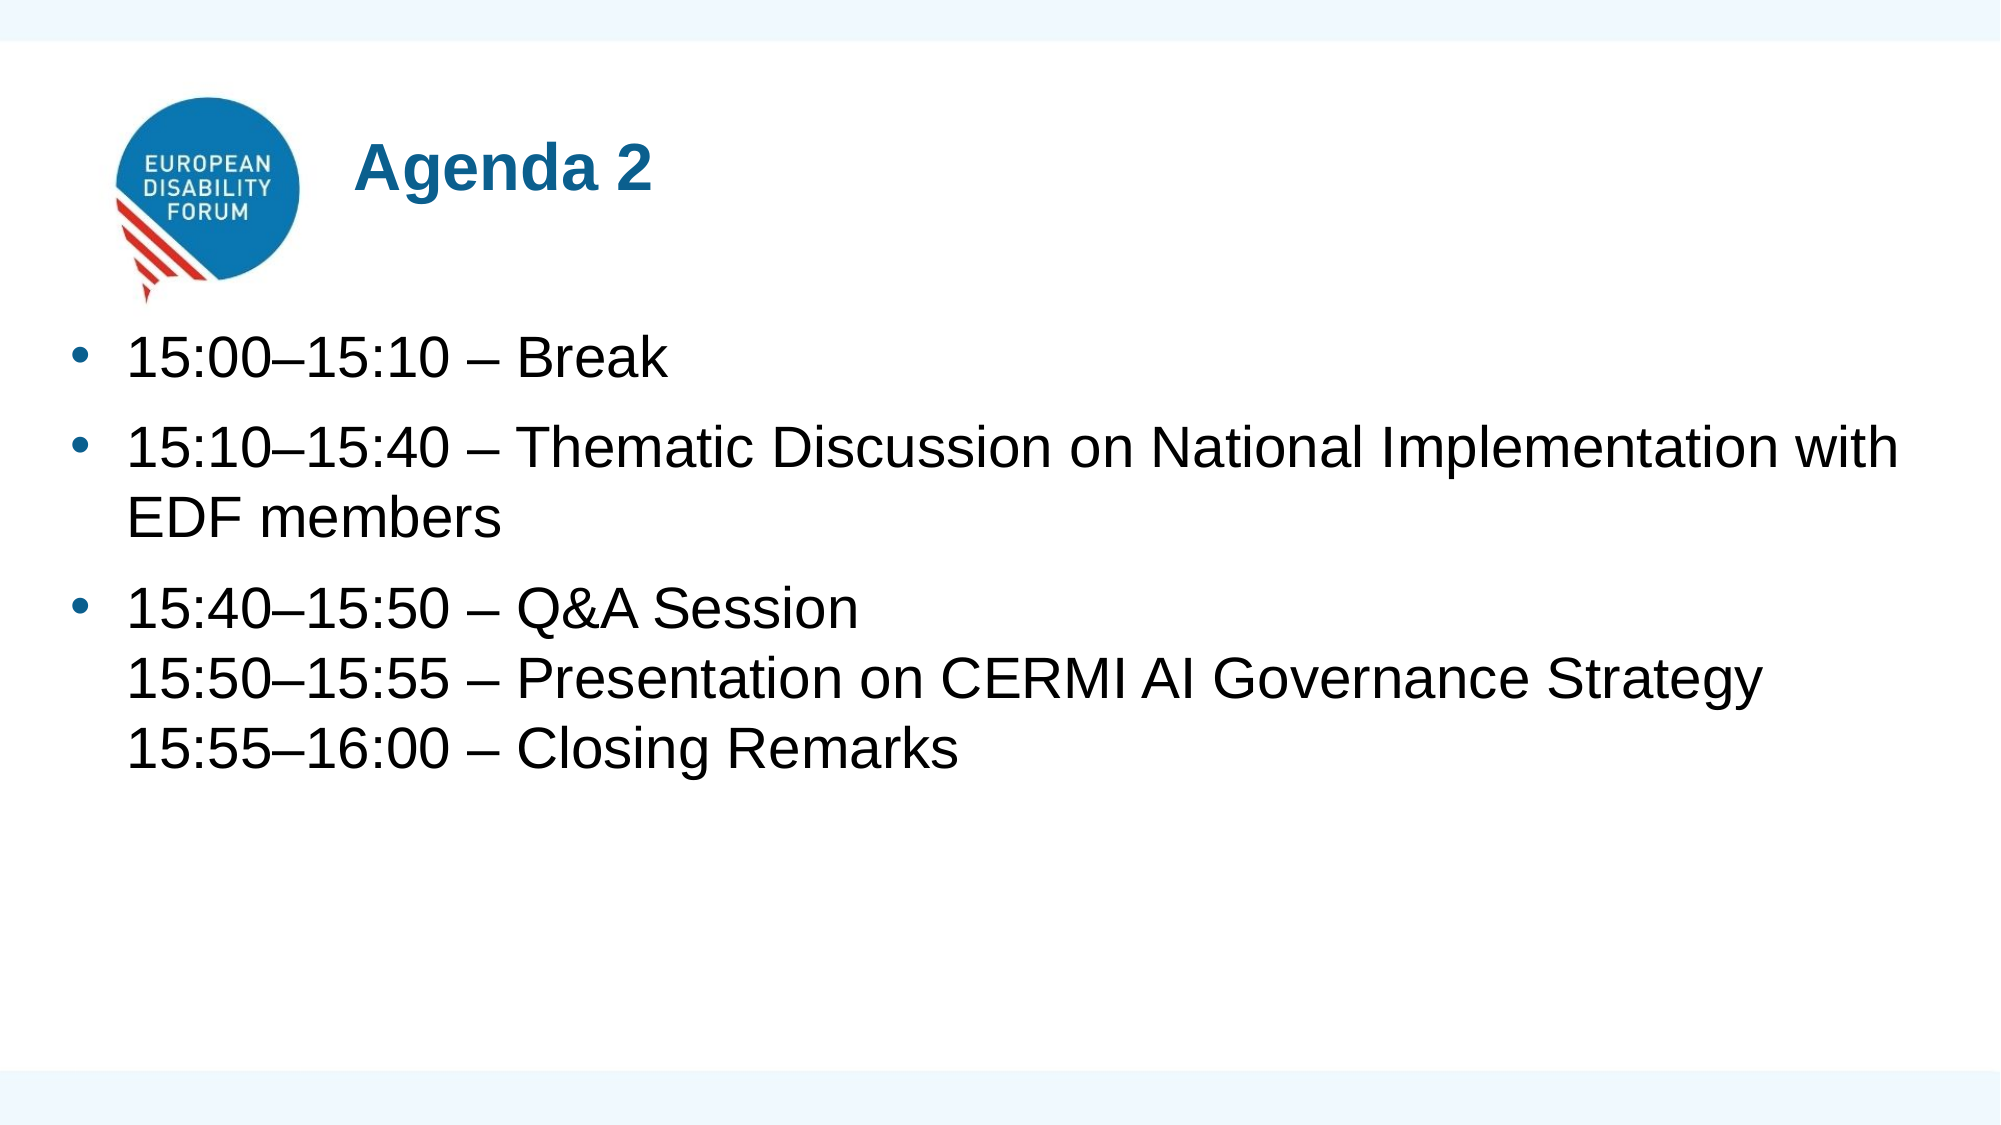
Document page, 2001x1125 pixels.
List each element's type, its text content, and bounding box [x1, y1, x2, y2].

text_box 15:00–15:10 – Break 15:10–15:40 – Thematic Discussion on National Implementation with EDF members 15:40–15:50 – Q&A Session 15:50–15:55 – Presentation on CERMI AI Governance Strategy 15:55–16:00 – Closing Remarks [55, 311, 1945, 984]
picture [0, 0, 2000, 1125]
title Agenda 2 [338, 116, 1901, 225]
